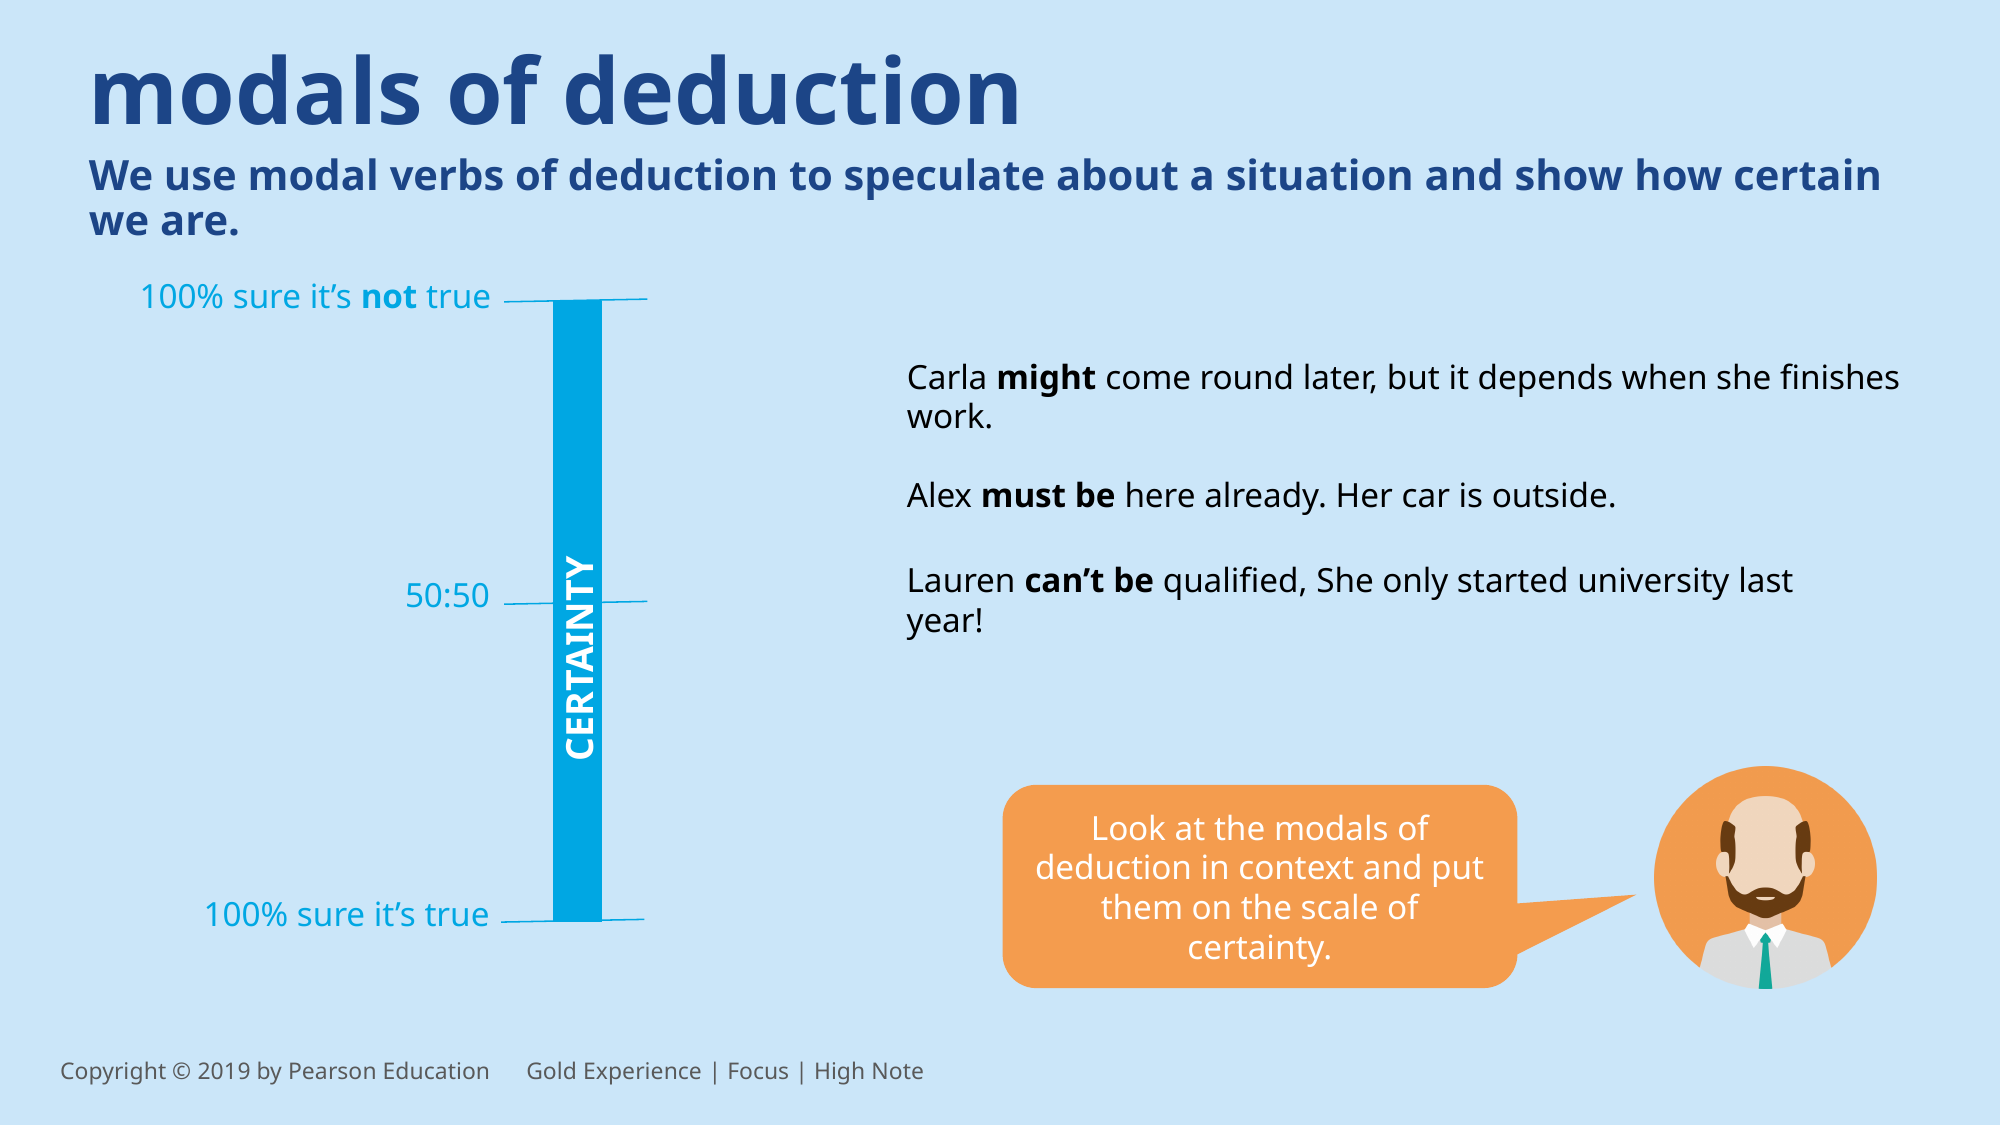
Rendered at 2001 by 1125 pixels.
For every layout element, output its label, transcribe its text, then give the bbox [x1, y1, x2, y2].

text_box Alex must be here already. Her car is outside. [891, 466, 1725, 551]
text_box We use modal verbs of deduction to speculate about a situation and show how certain we are. [73, 147, 1906, 268]
text_box Look at the modals of deduction in context and put them on the scale of certainty. [1002, 784, 1637, 989]
footer Copyright © 2019 by Pearson Education Gold Experience | Focus | High Note [45, 1040, 1084, 1101]
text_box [73, 267, 648, 958]
picture [1654, 766, 1877, 989]
title modals of deduction [73, 37, 1888, 147]
text_box Carla might come round later, but it depends when she finishes work. [891, 348, 1963, 440]
text_box Lauren can’t be qualified, She only started university last year! [891, 551, 1858, 644]
